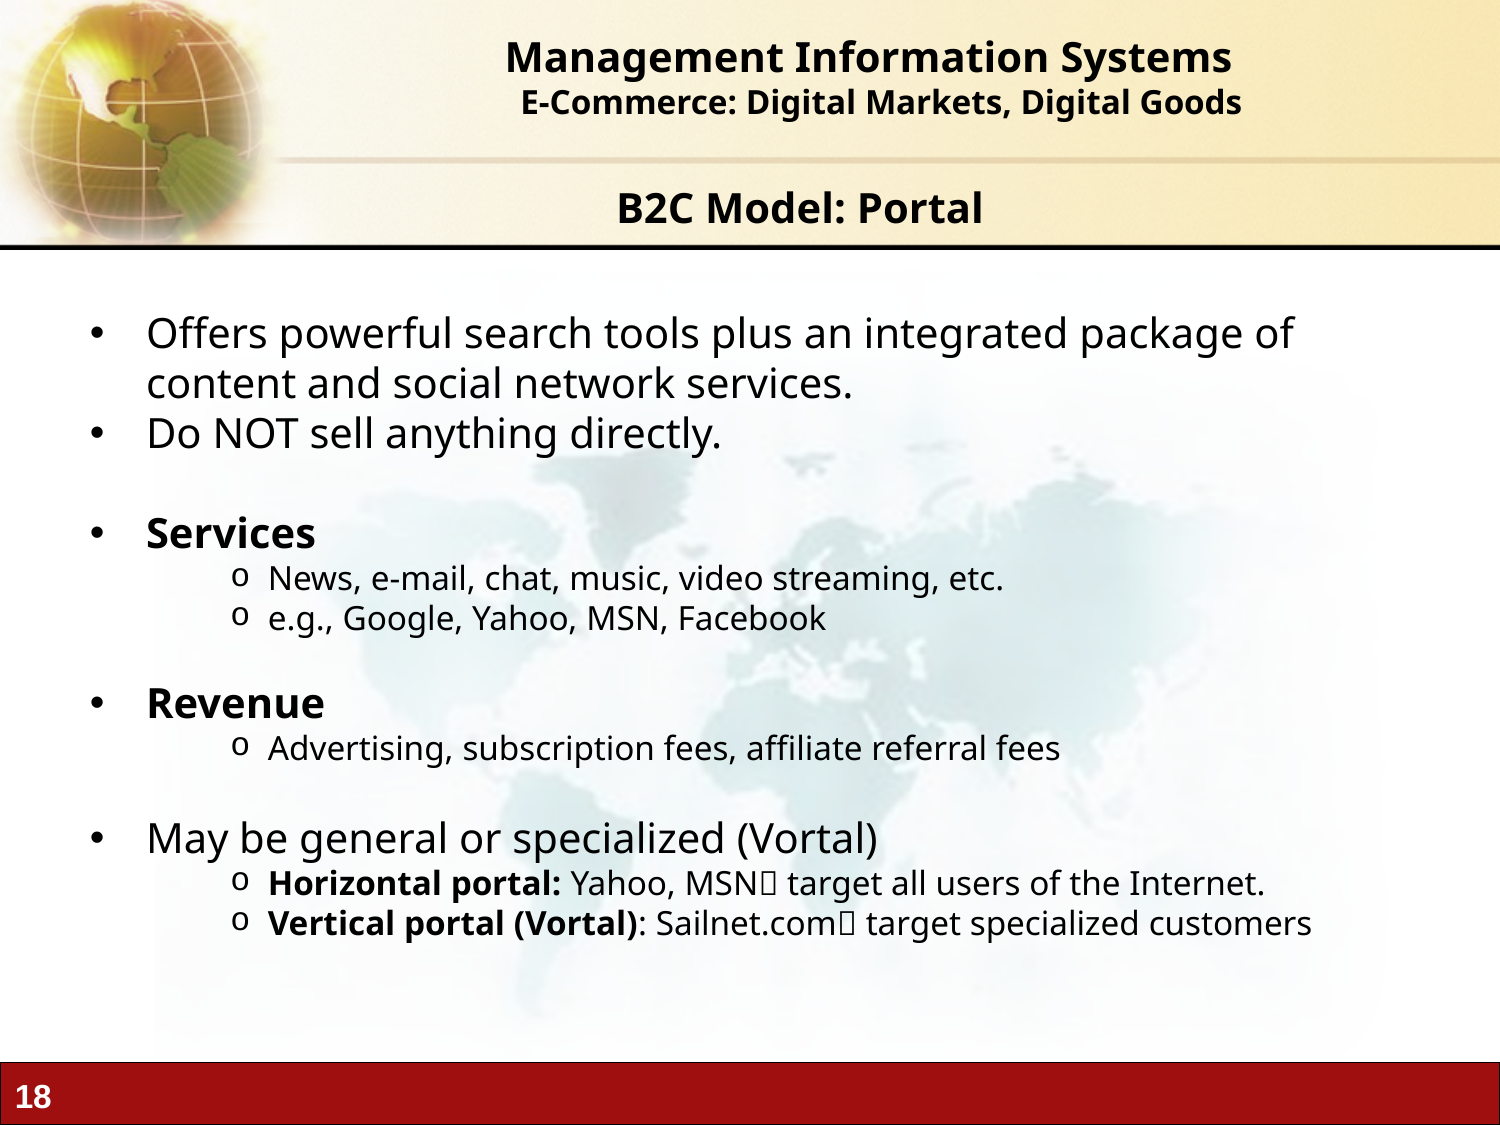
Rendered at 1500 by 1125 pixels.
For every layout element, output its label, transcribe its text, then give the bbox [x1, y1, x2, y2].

text_box Management Information Systems E-Commerce: Digital Markets, Digital Goods [237, 32, 1500, 119]
text_box B2C Model: Portal [262, 174, 1338, 240]
picture [0, 0, 1500, 1062]
text_box Offers powerful search tools plus an integrated package of content and social network services. Do NOT sell anything directly. Services News, e-mail, chat, music, video streaming, etc. e.g., Google, Yahoo, MSN, Facebook Revenue Advertising, subscription fees, affiliate referral fees May be general or specialized (Vortal) Horizontal portal: Yahoo, MSN target all users of the Internet. Vertical portal (Vortal): Sailnet.com target specialized customers [74, 299, 1413, 1025]
